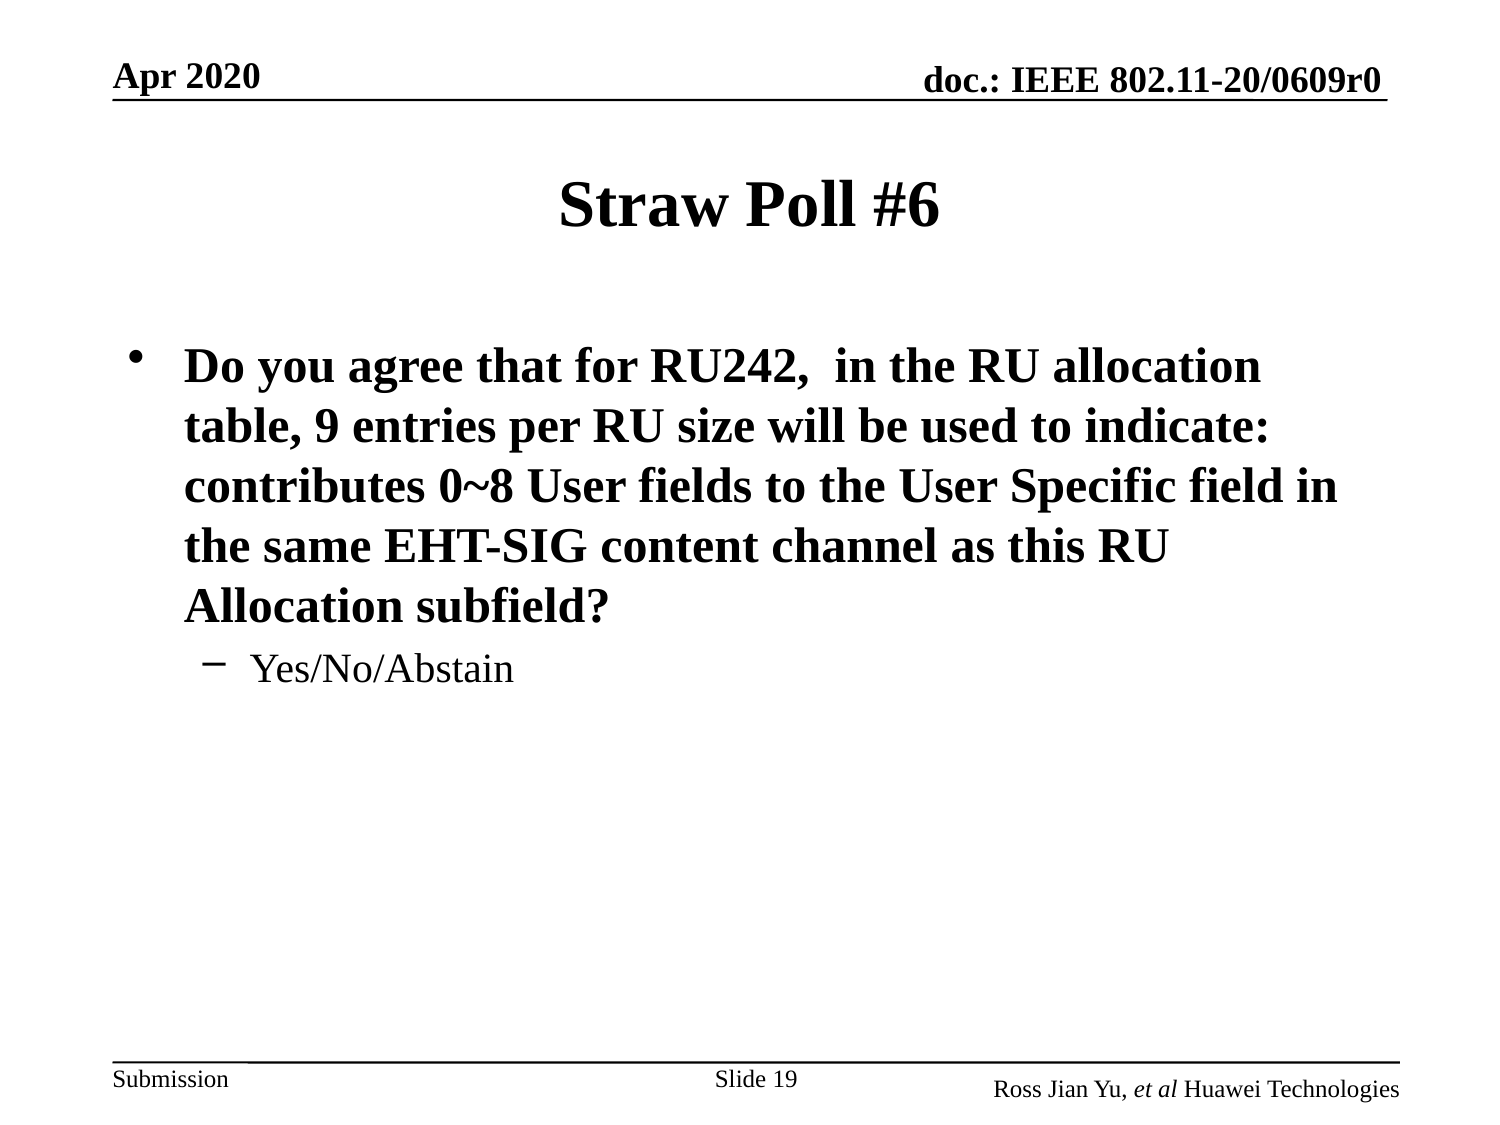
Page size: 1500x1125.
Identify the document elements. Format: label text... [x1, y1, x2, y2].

slide_number Slide 19 [712, 1061, 800, 1093]
list Do you agree that for RU242, in the RU allocation table, 9 entries per RU size will be used to indicate: contributes 0~8 User fields to the User Specific field in the same EHT-SIG content channel as this RU Allocation subfield? Yes/No/Abstain [112, 324, 1388, 1001]
title Straw Poll #6 [112, 112, 1388, 288]
